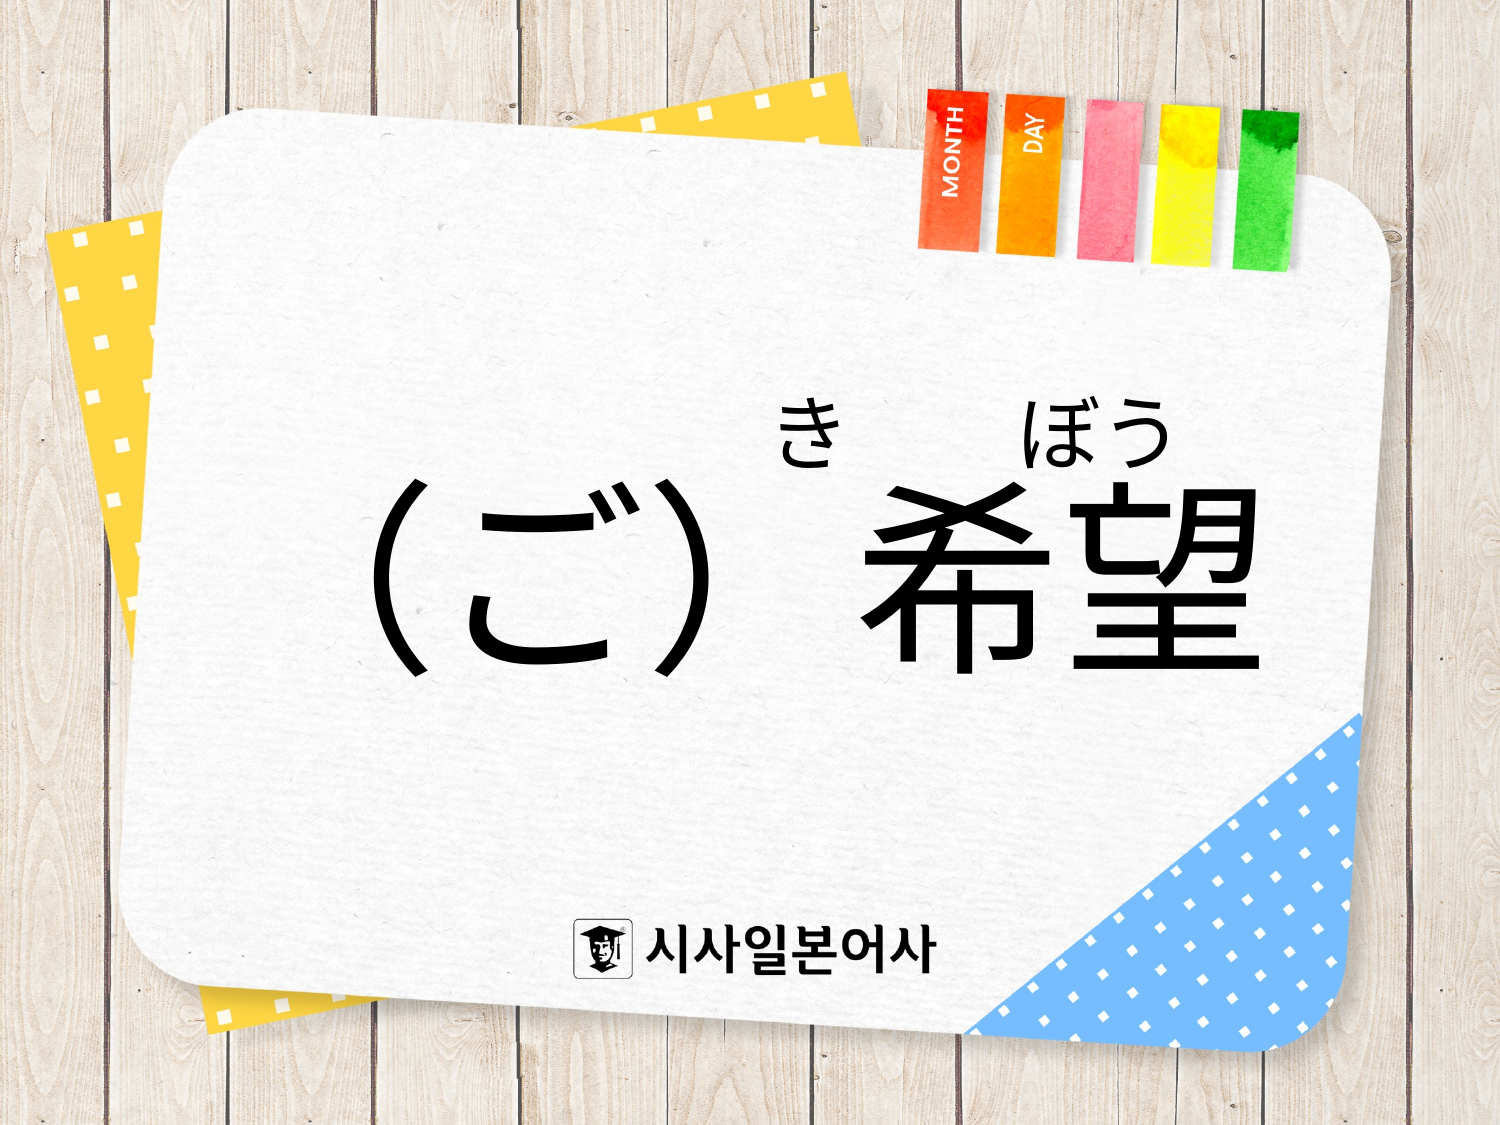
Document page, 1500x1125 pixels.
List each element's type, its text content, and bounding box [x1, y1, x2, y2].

text_box き ぼう [752, 373, 1199, 489]
picture [0, 0, 1500, 1125]
title （ご）希望 [75, 338, 1425, 811]
